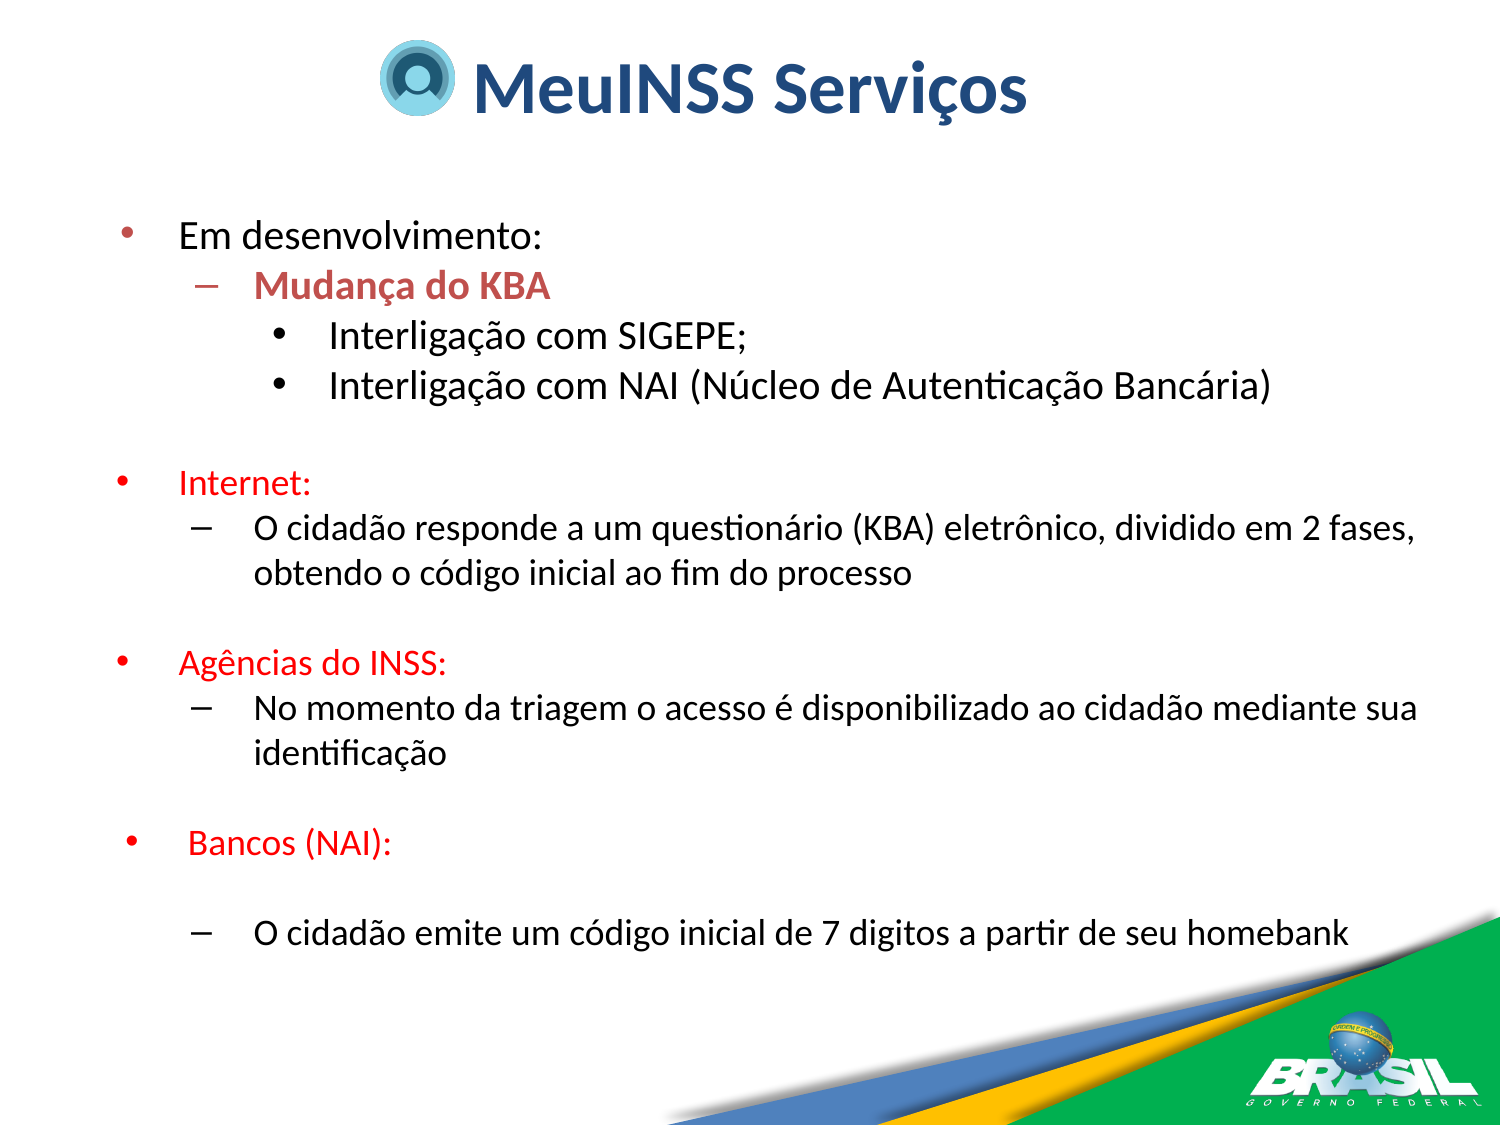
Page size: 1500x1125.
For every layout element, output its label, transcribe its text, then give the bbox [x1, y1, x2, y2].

picture [1246, 1011, 1482, 1106]
text_box MeuINSS Serviços [457, 30, 1045, 136]
picture [379, 40, 455, 116]
text_box [512, 1024, 1282, 1103]
text_box Em desenvolvimento: Mudança do KBA Interligação com SIGEPE; Interligação com NAI (Núcleo de Autenticação Bancária) Internet: O cidadão responde a um questionário (KBA) eletrônico, dividido em 2 fases, obtendo o código inicial ao fim do processo Agências do INSS: No momento da triagem o acesso é disponibilizado ao cidadão mediante sua identificação Bancos (NAI): O cidadão emite um código inicial de 7 digitos a partir de seu homebank [88, 172, 1439, 965]
